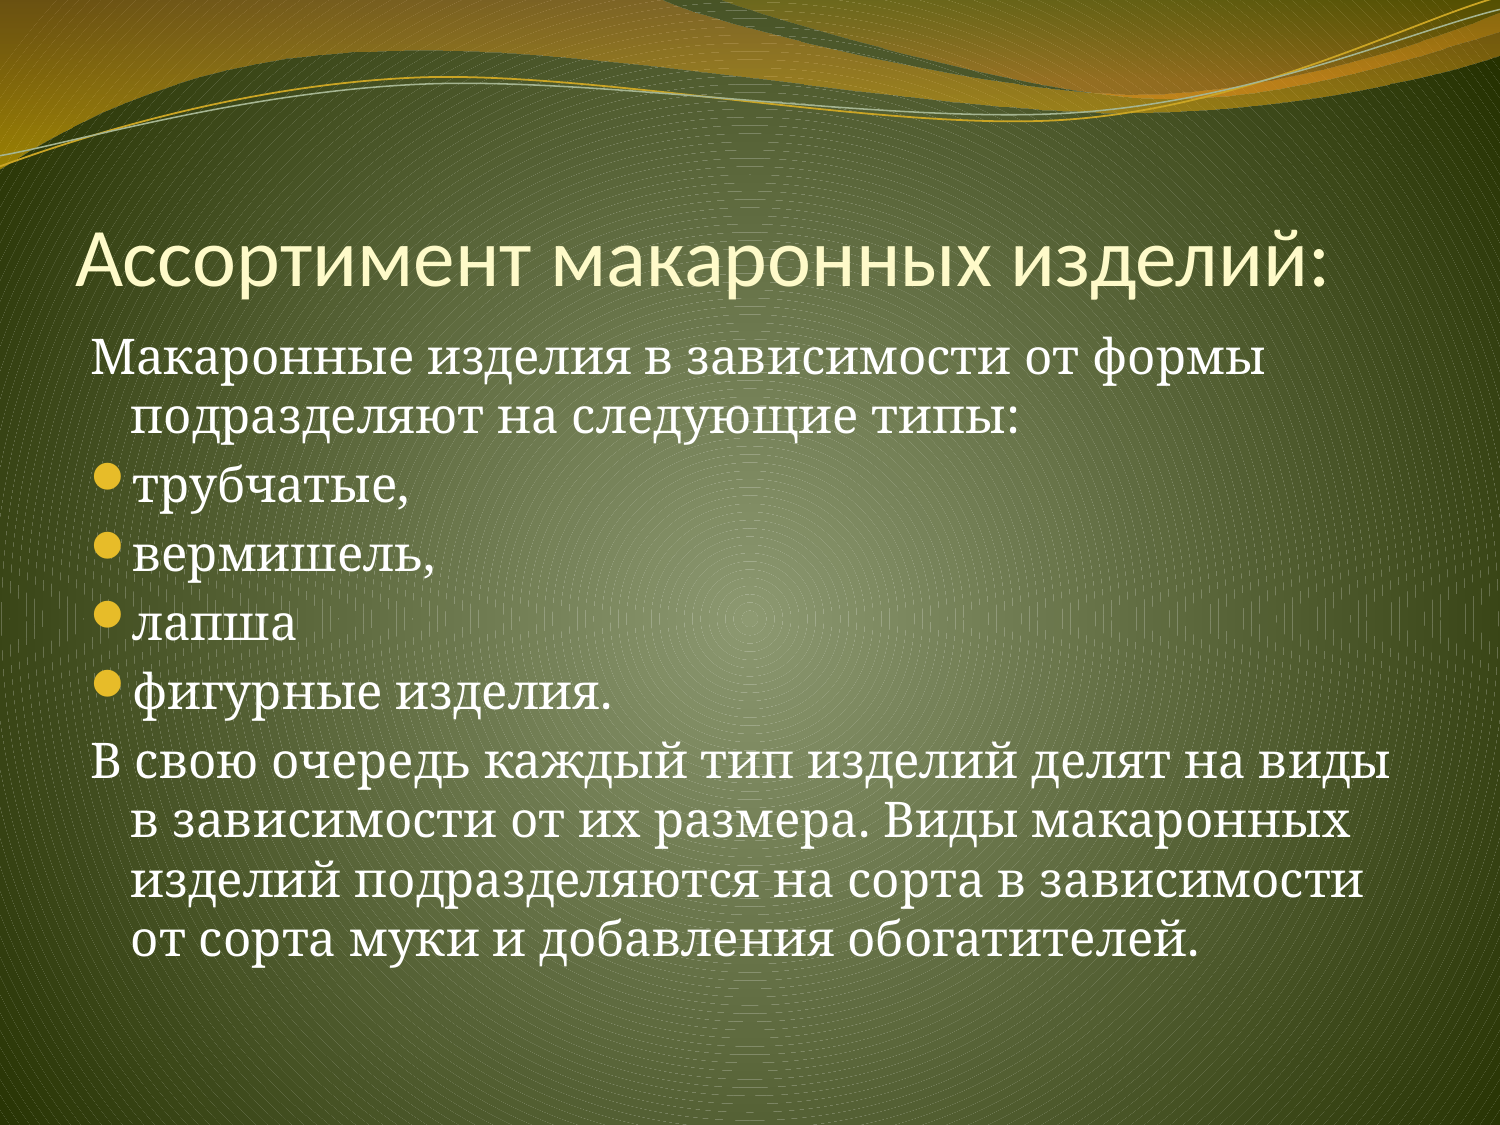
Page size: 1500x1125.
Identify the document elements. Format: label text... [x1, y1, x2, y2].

title Ассортимент макаронных изделий: [74, 115, 1426, 304]
list Макаронные изделия в зависимости от формы подразделяют на следующие типы: трубчатые, вермишель, лапша фигурные изделия. В свою очередь каждый тип изделий делят на виды в зависимости от их размера. Виды макаронных изделий подразделяются на сорта в зависимости от сорта муки и добавления обогатителей. [74, 317, 1426, 1038]
